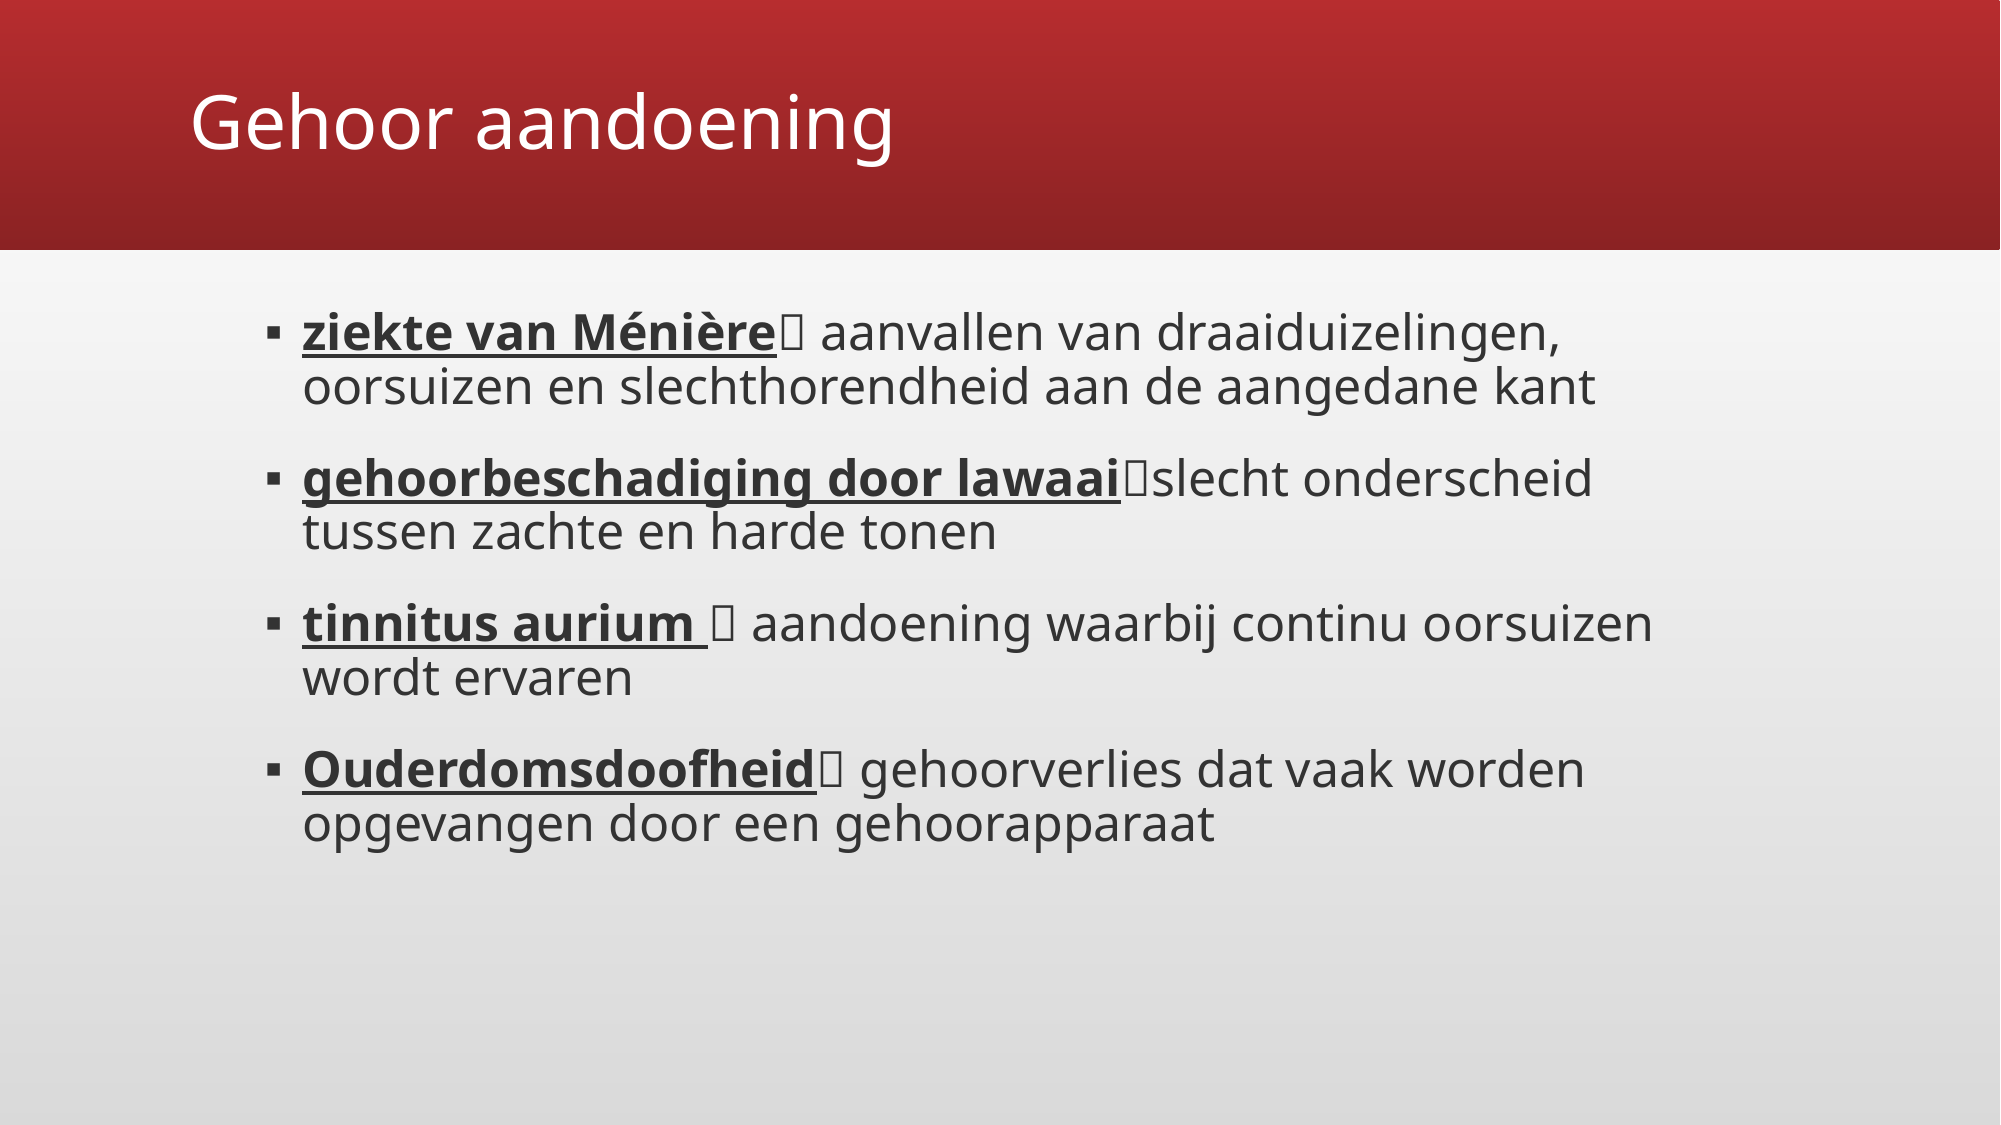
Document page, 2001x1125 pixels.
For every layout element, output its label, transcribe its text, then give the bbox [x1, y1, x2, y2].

list ziekte van Ménière aanvallen van draaiduizelingen, oorsuizen en slechthorendheid aan de aangedane kant gehoorbeschadiging door lawaaislecht onderscheid tussen zachte en harde tonen tinnitus aurium  aandoening waarbij continu oorsuizen wordt ervaren Ouderdomsdoofheid gehoorverlies dat vaak worden opgevangen door een gehoorapparaat [249, 299, 1750, 1050]
title Gehoor aandoening [174, 16, 1825, 234]
